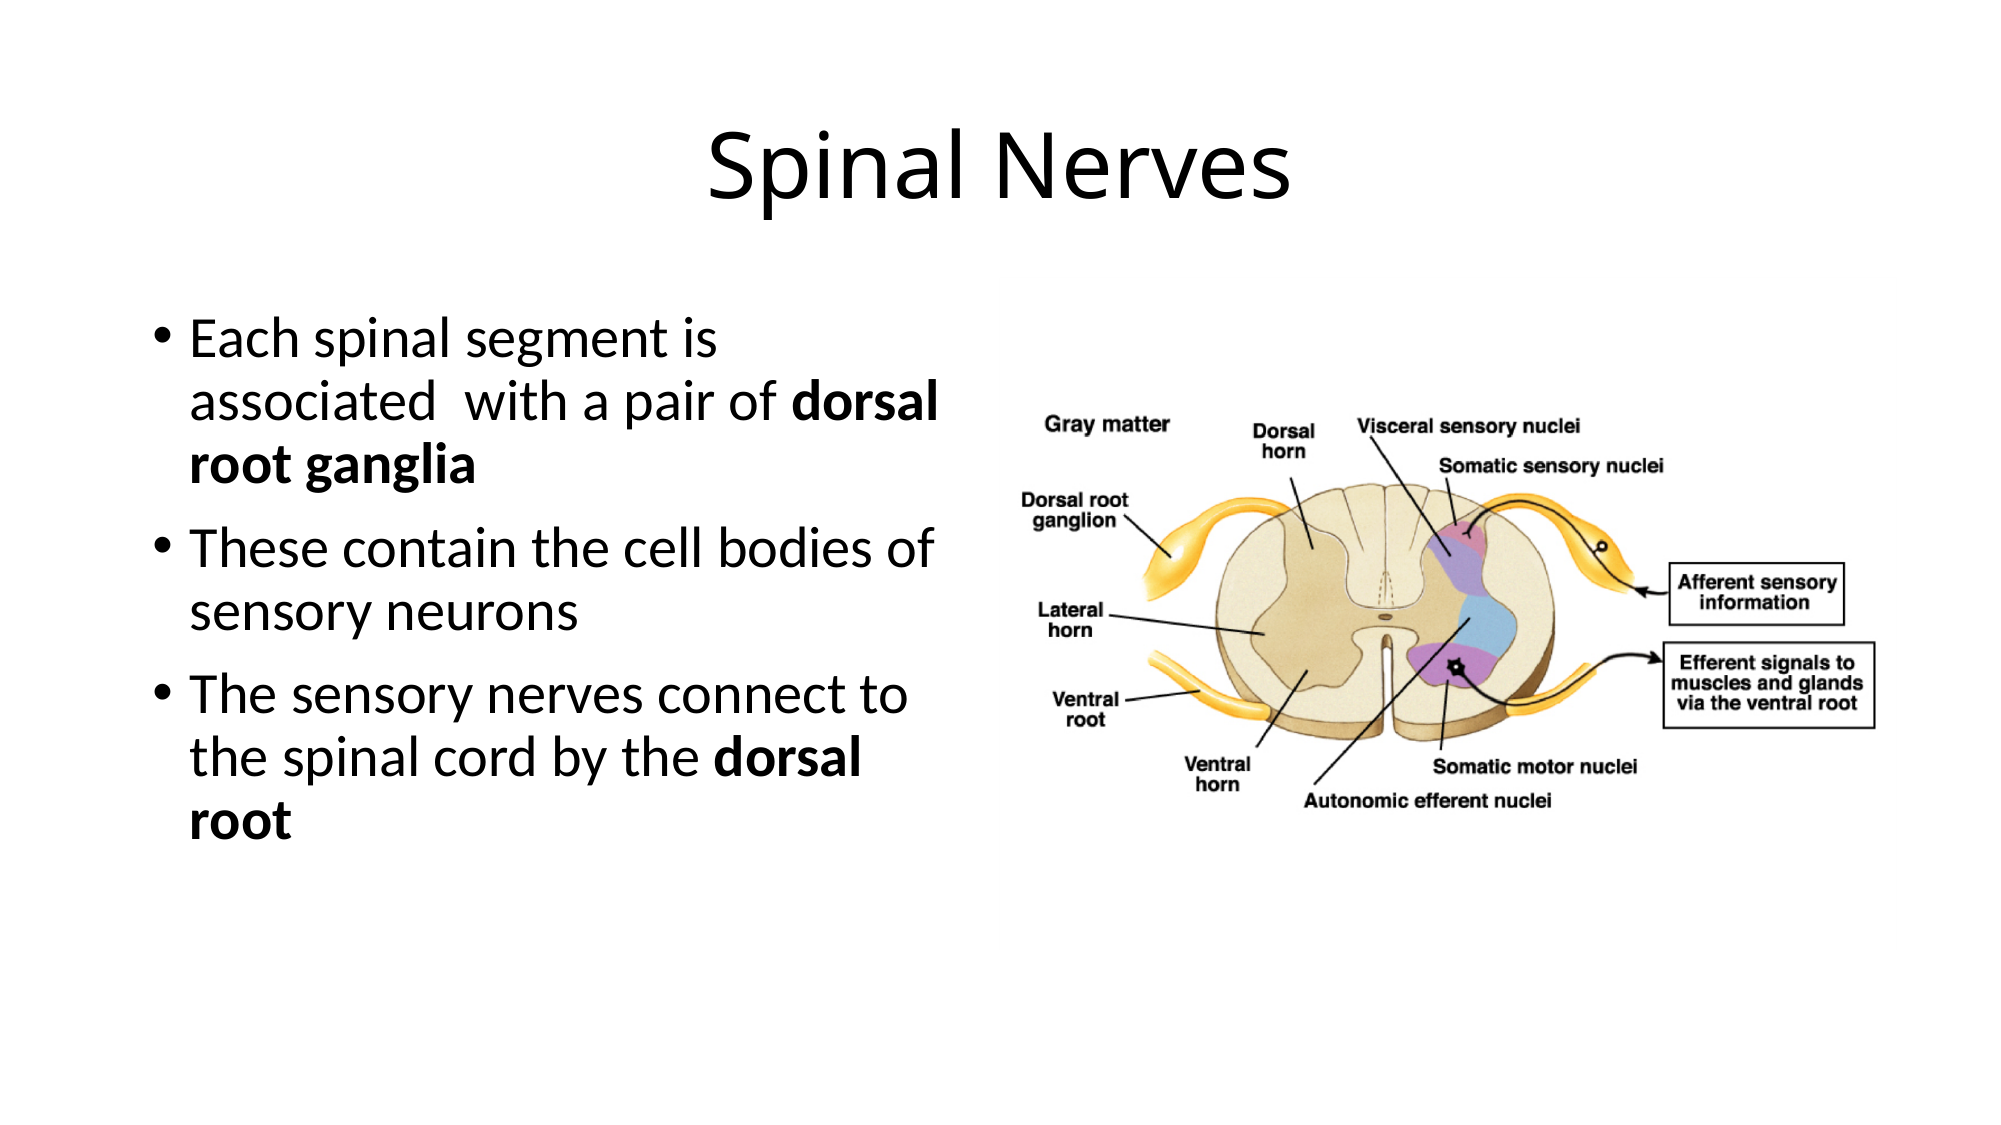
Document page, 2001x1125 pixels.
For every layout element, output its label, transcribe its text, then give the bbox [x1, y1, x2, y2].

title Spinal Nerves [137, 59, 1863, 278]
picture [999, 277, 1897, 950]
list Each spinal segment is associated with a pair of dorsal root ganglia These contain the cell bodies of sensory neurons The sensory nerves connect to the spinal cord by the dorsal root [137, 299, 988, 1014]
